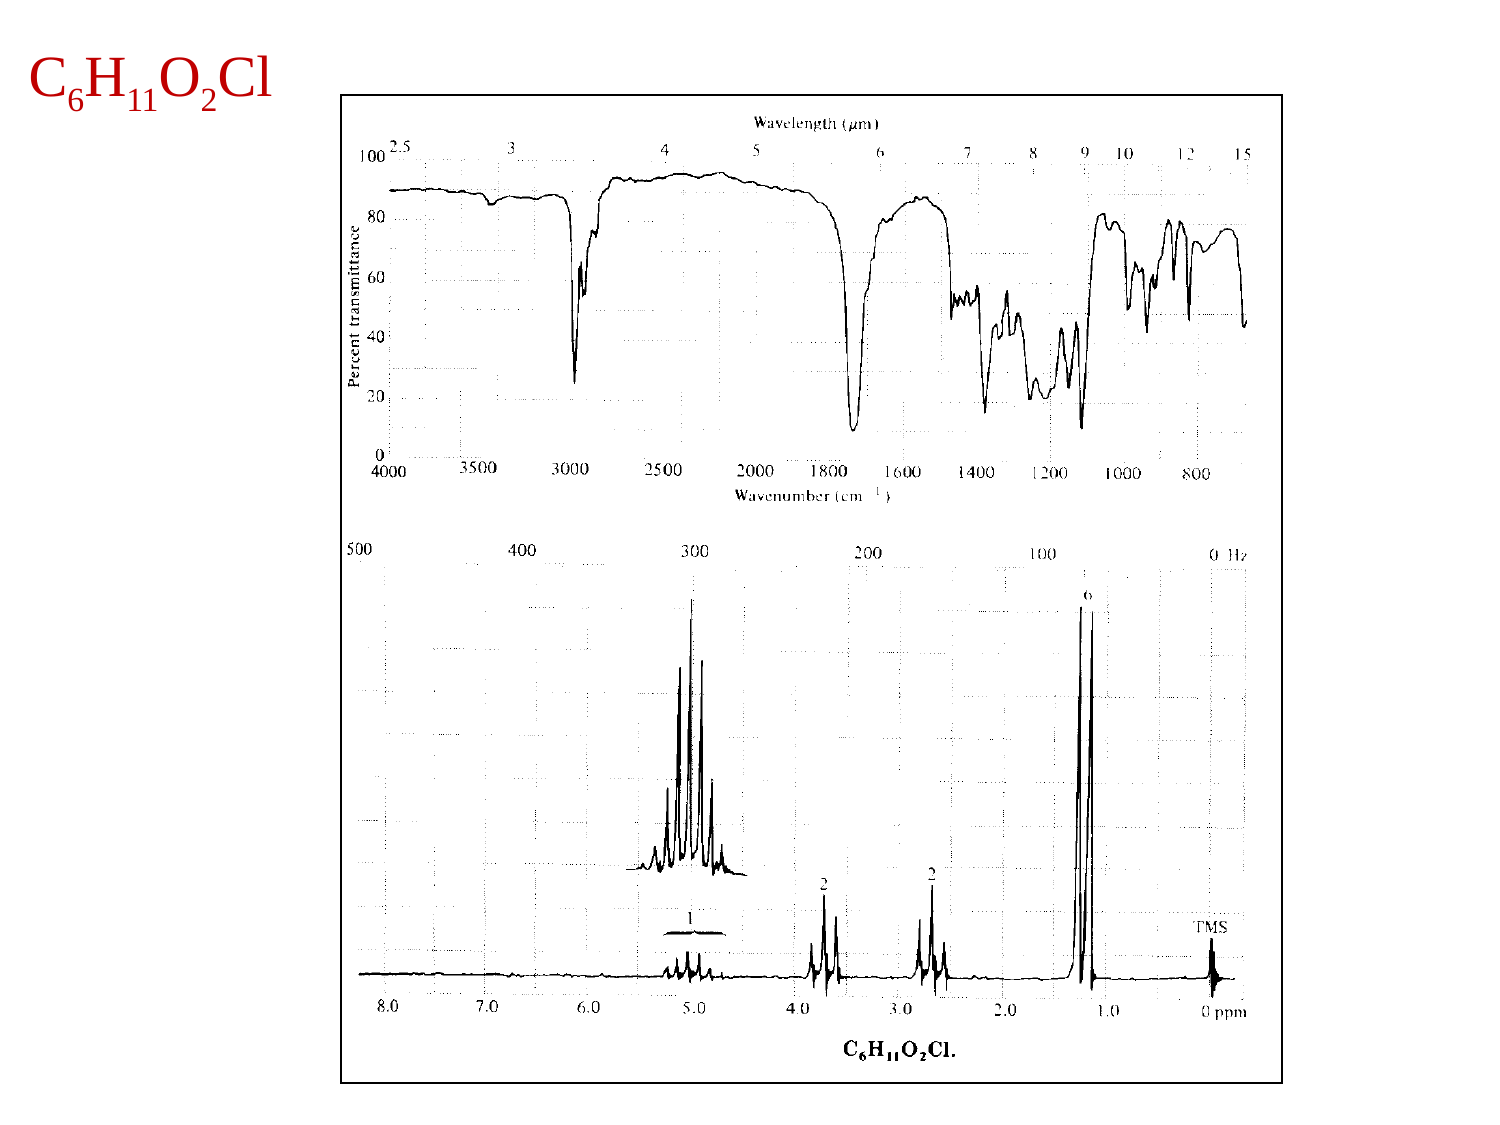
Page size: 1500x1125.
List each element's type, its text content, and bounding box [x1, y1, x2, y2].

picture [341, 95, 1282, 1083]
text_box C6H11O2Cl [13, 30, 288, 126]
